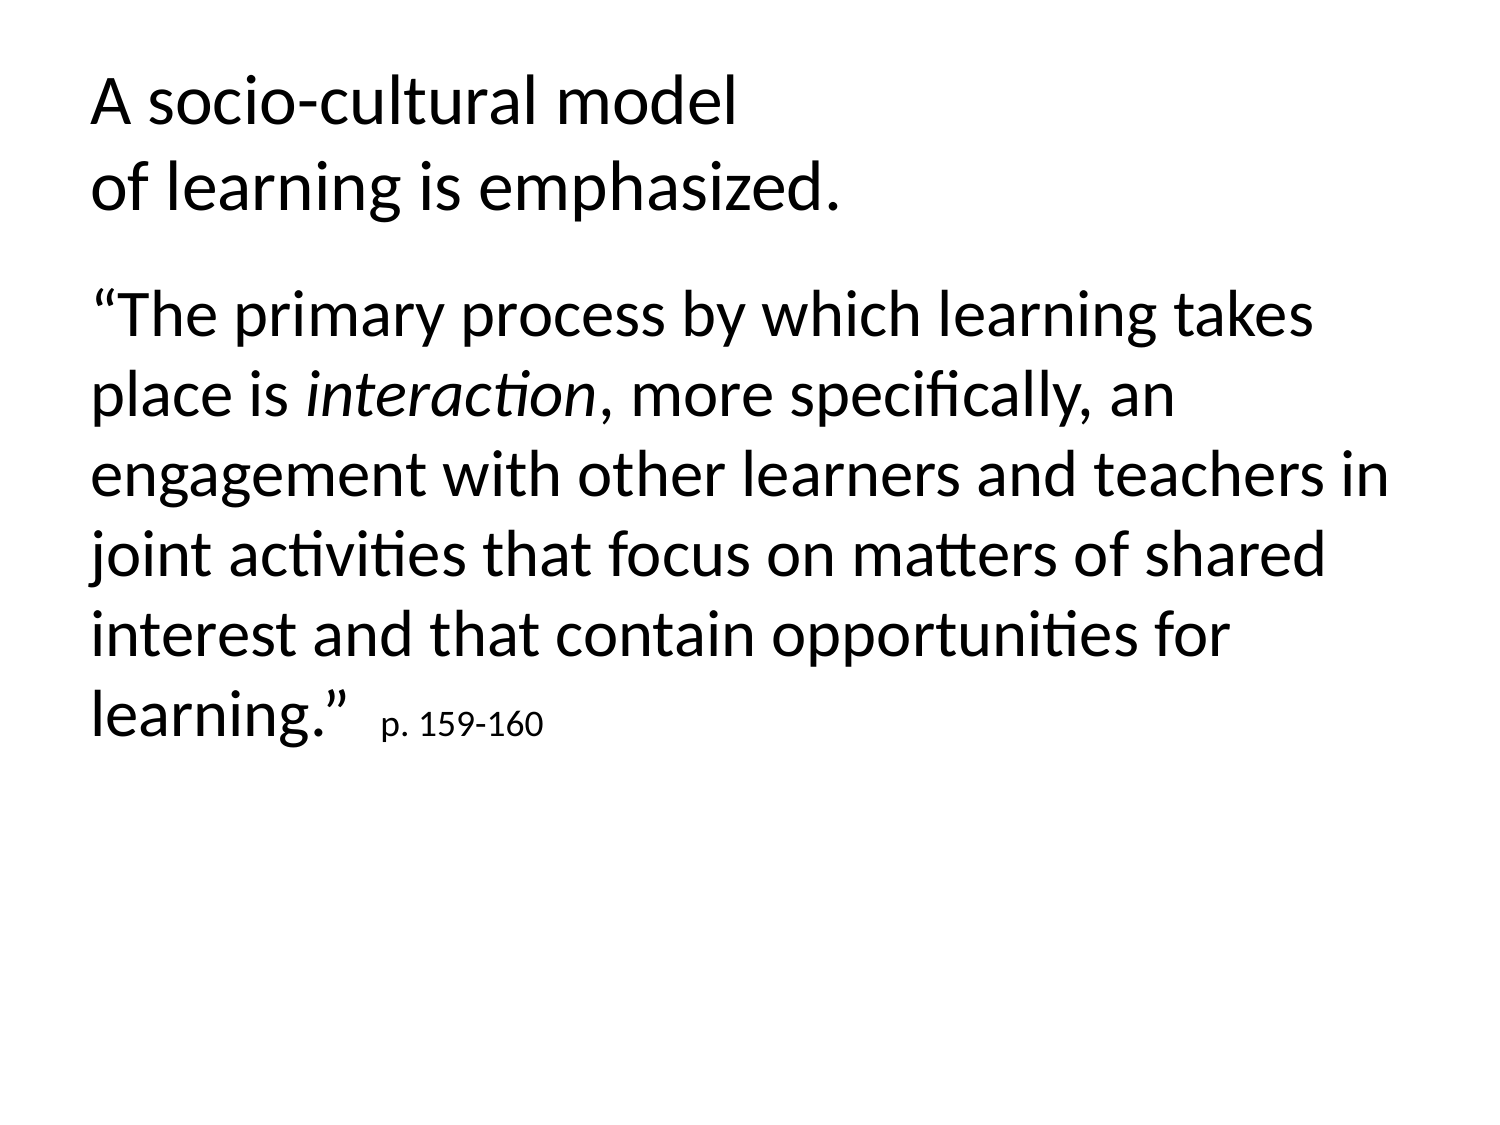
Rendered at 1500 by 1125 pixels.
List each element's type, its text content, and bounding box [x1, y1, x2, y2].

list “The primary process by which learning takes place is interaction, more specifically, an engagement with other learners and teachers in joint activities that focus on matters of shared interest and that contain opportunities for learning.” p. 159-160 [75, 262, 1425, 1005]
title A socio-cultural model of learning is emphasized. [75, 45, 1425, 233]
